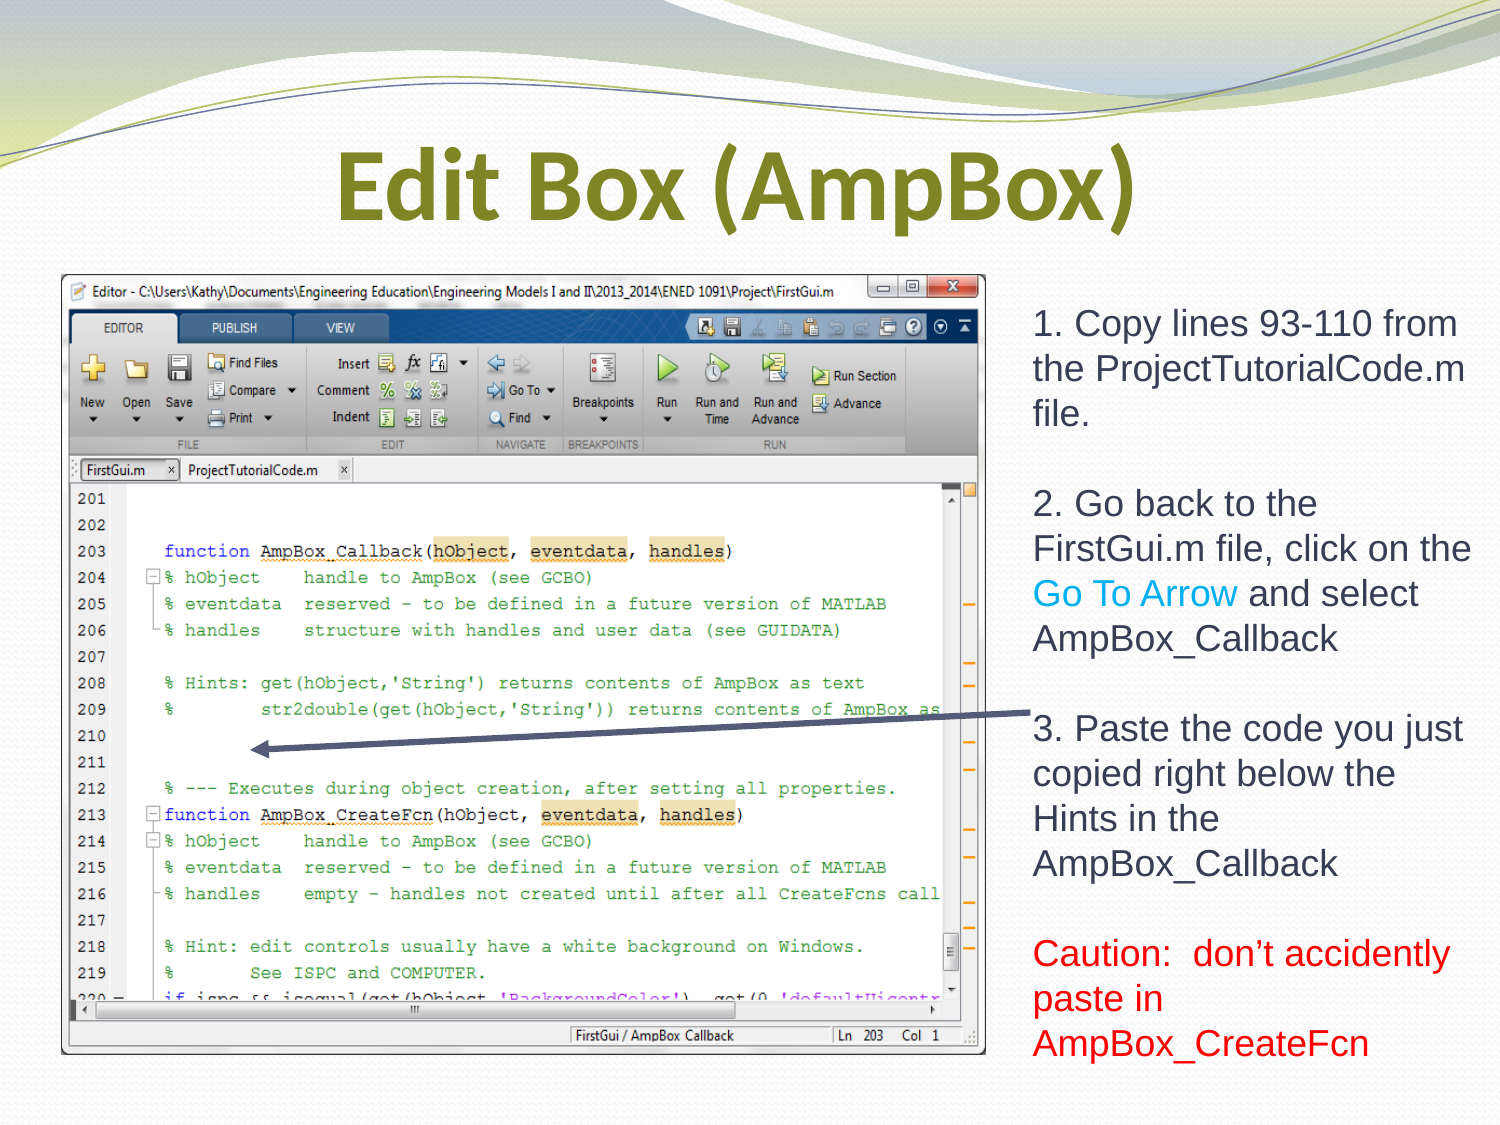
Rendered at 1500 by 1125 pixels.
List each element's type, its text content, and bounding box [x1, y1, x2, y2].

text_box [249, 712, 1031, 751]
title Edit Box (AmpBox) [62, 53, 1413, 242]
text_box 1. Copy lines 93-110 from the ProjectTutorialCode.m file. 2. Go back to the FirstGui.m file, click on the Go To Arrow and select AmpBox_Callback 3. Paste the code you just copied right below the Hints in the AmpBox_Callback Caution: don’t accidently paste in AmpBox_CreateFcn [1017, 291, 1500, 1072]
picture [60, 274, 986, 1056]
